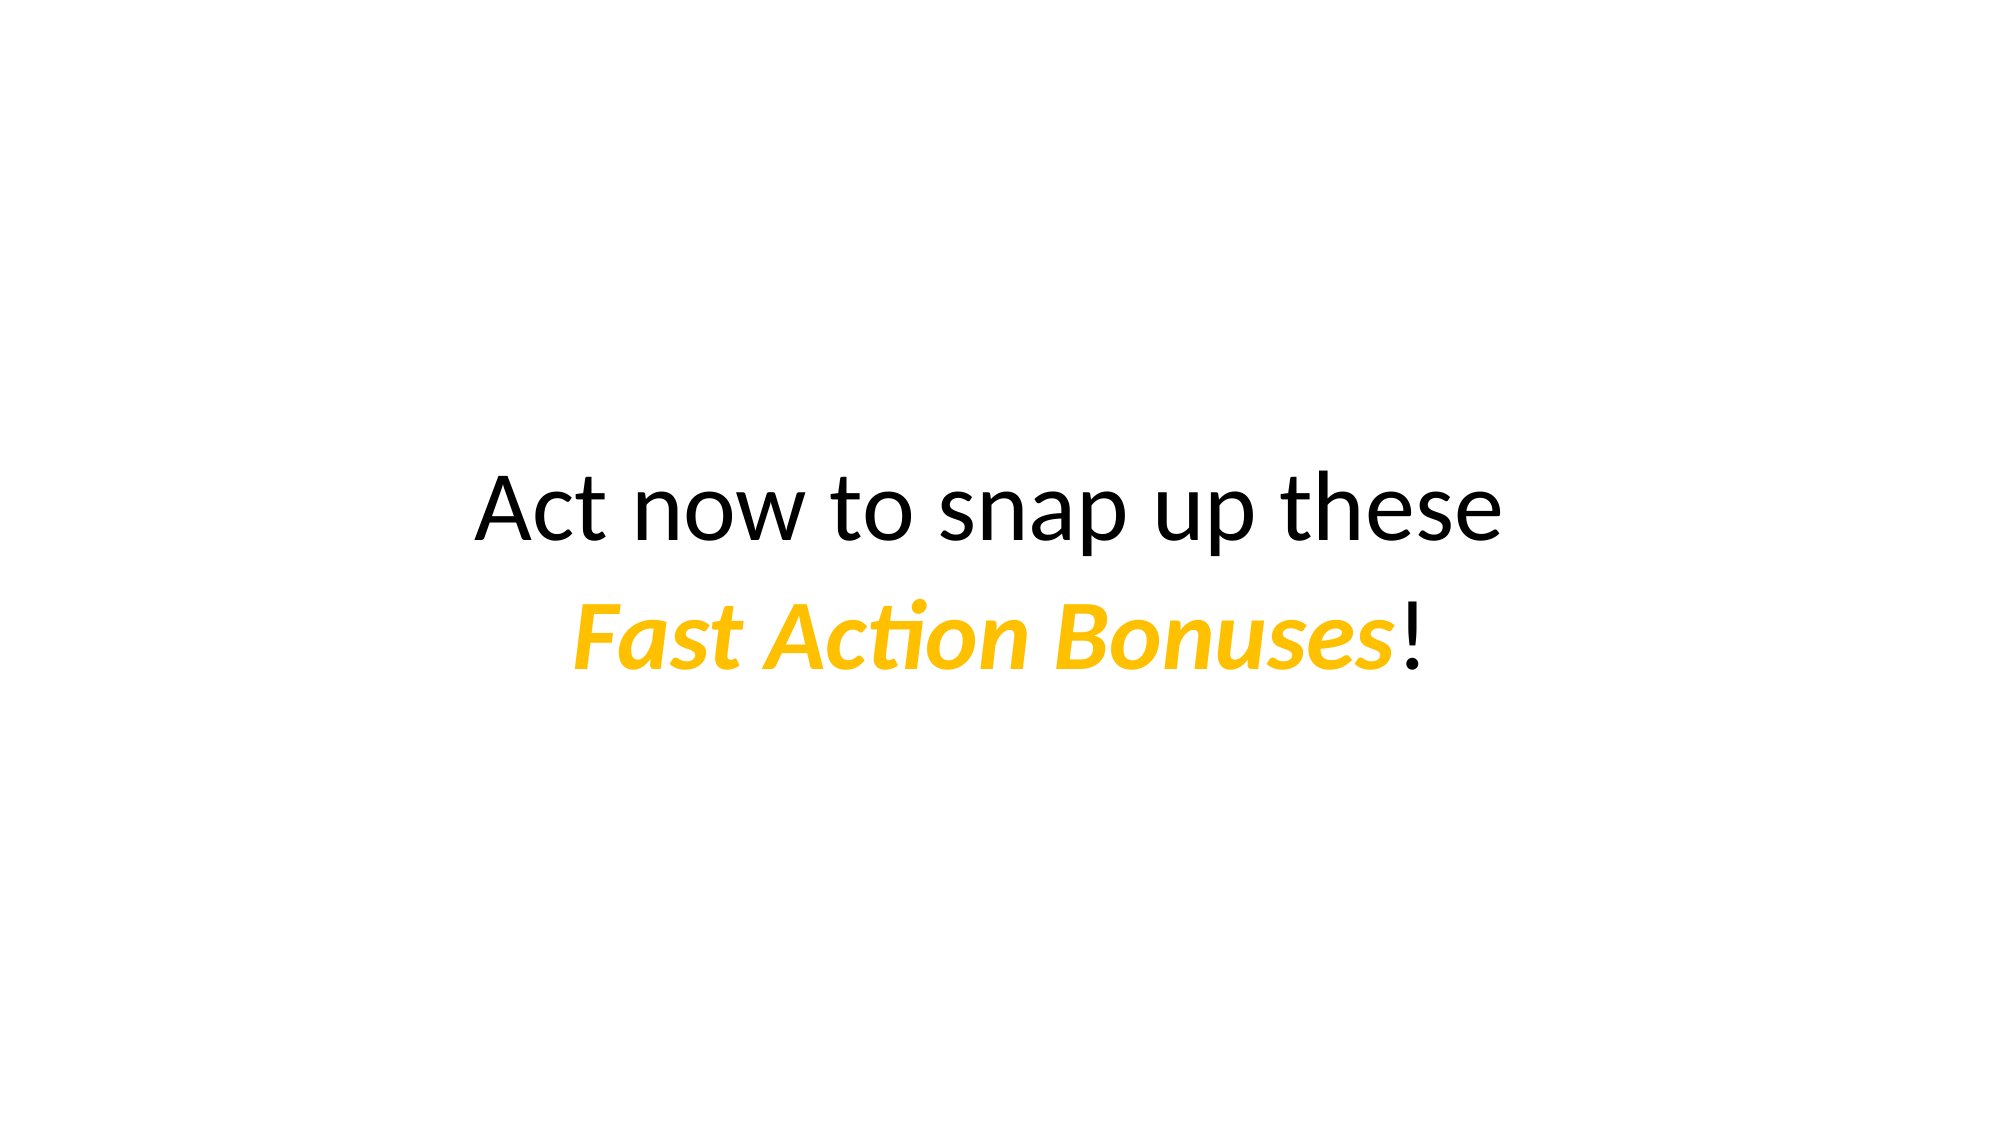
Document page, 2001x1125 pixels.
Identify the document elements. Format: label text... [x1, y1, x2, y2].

list Act now to snap up these Fast Action Bonuses! [138, 446, 1864, 1002]
